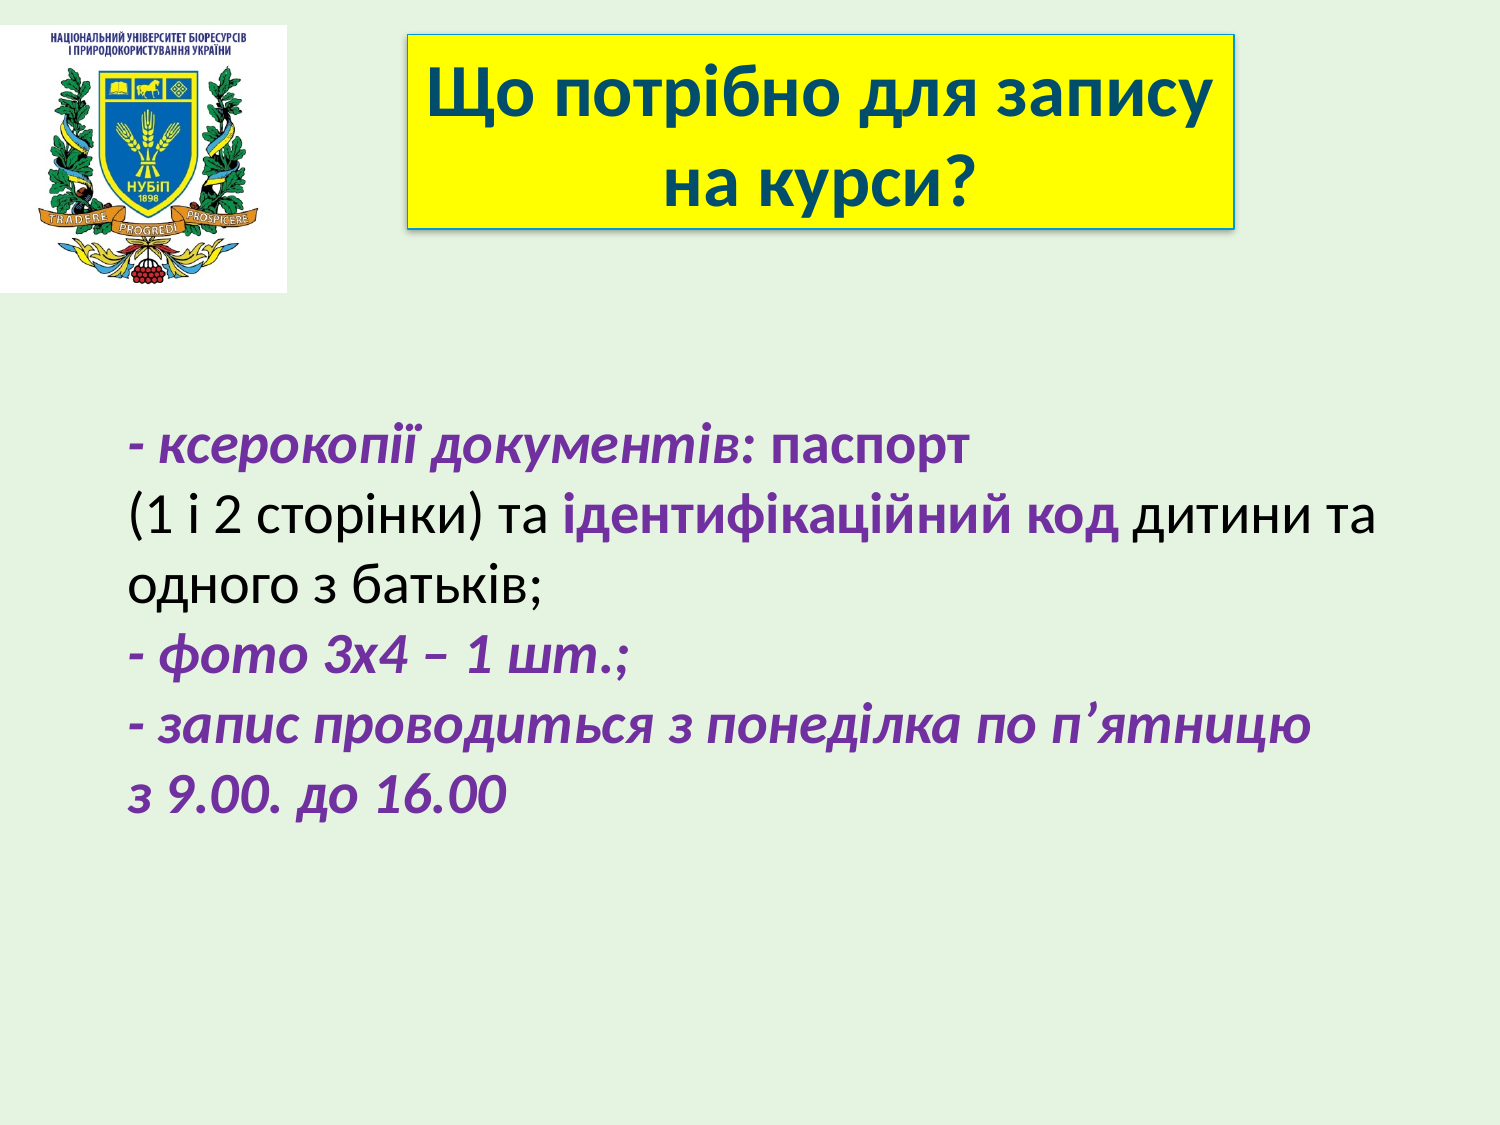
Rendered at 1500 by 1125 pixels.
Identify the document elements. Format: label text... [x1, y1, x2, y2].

title - ксерокопії документів: паспорт (1 і 2 сторінки) та ідентифікаційний код дитини та одного з батьків; - фото 3х4 – 1 шт.; - запис проводиться з понеділка по п’ятницю з 9.00. до 16.00 [112, 326, 1453, 1045]
text_box Що потрібно для запису на курси? [407, 34, 1235, 230]
picture [0, 25, 287, 294]
